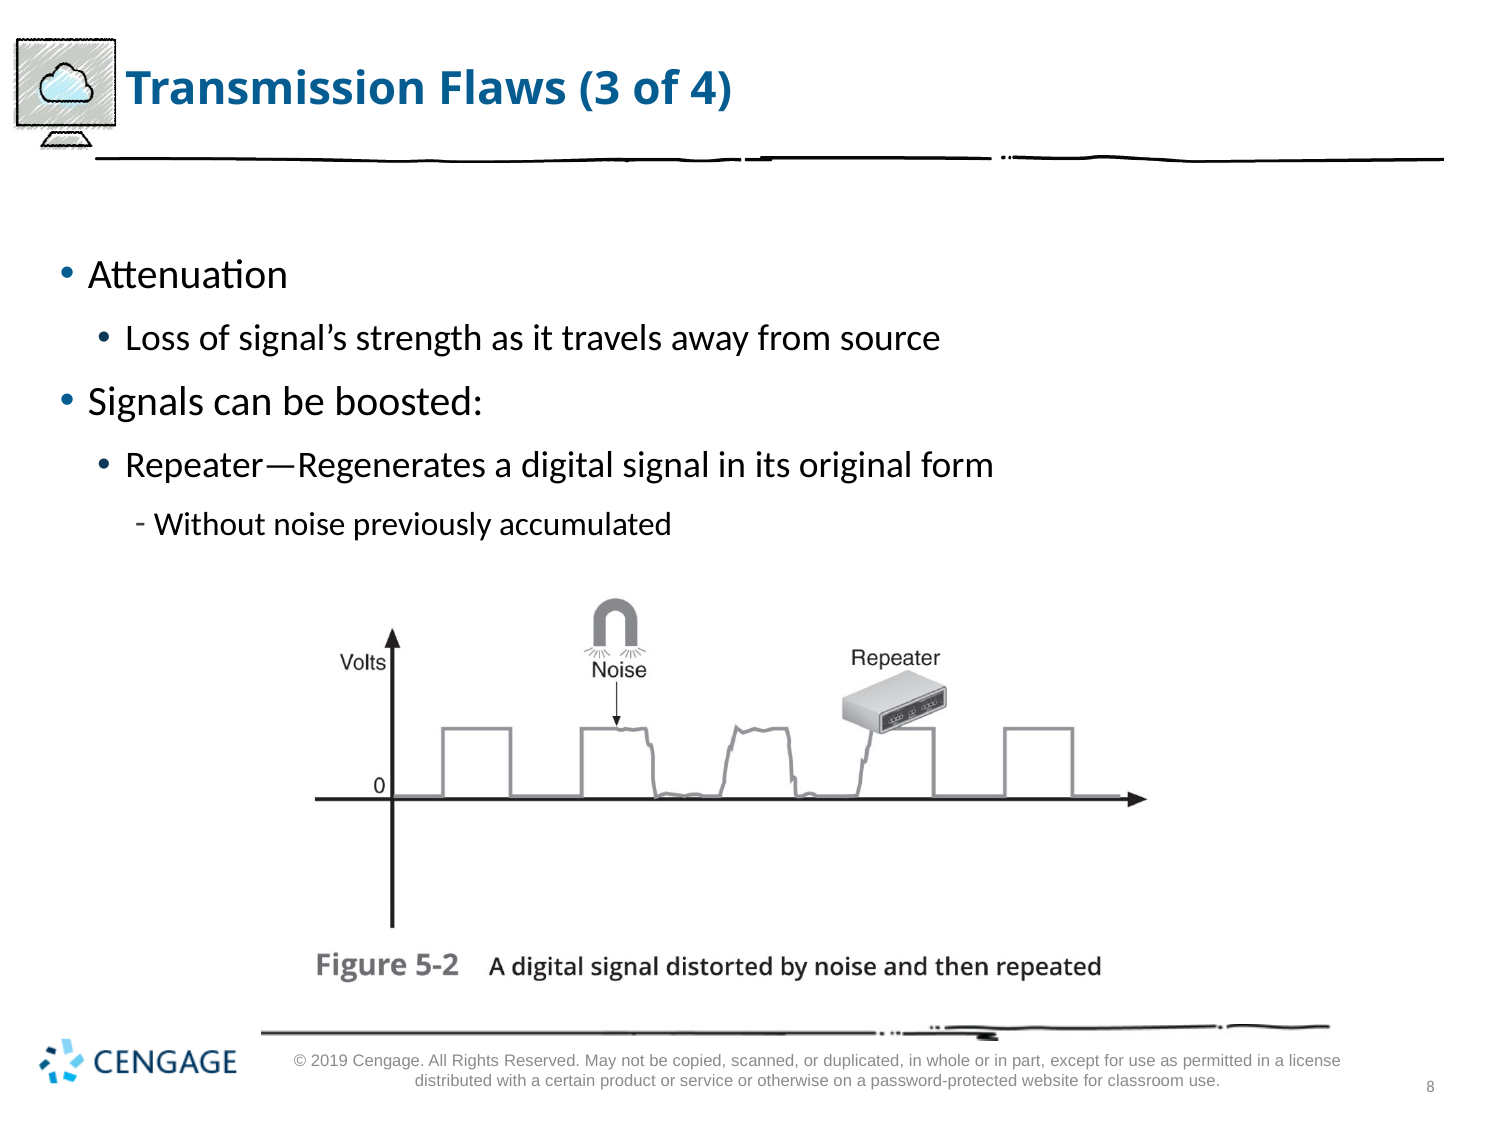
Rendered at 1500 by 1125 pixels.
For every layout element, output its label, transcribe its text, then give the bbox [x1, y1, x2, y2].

title Transmission Flaws (3 of 4) [125, 66, 1442, 116]
picture [261, 1024, 1331, 1041]
picture [13, 36, 117, 151]
picture [312, 594, 1151, 986]
footer © 2019 Cengage. All Rights Reserved. May not be copied, scanned, or duplicated, in whole or in part, except for use as permitted in a license distributed with a certain product or service or otherwise on a password-protected website for classroom use. [262, 1050, 1375, 1091]
list Attenuation Loss of signal’s strength as it travels away from source Signals can be boosted: Repeater—Regenerates a digital signal in its original form Without noise previously accumulated [59, 252, 1441, 546]
picture [19, 1025, 249, 1096]
picture [95, 155, 1444, 163]
